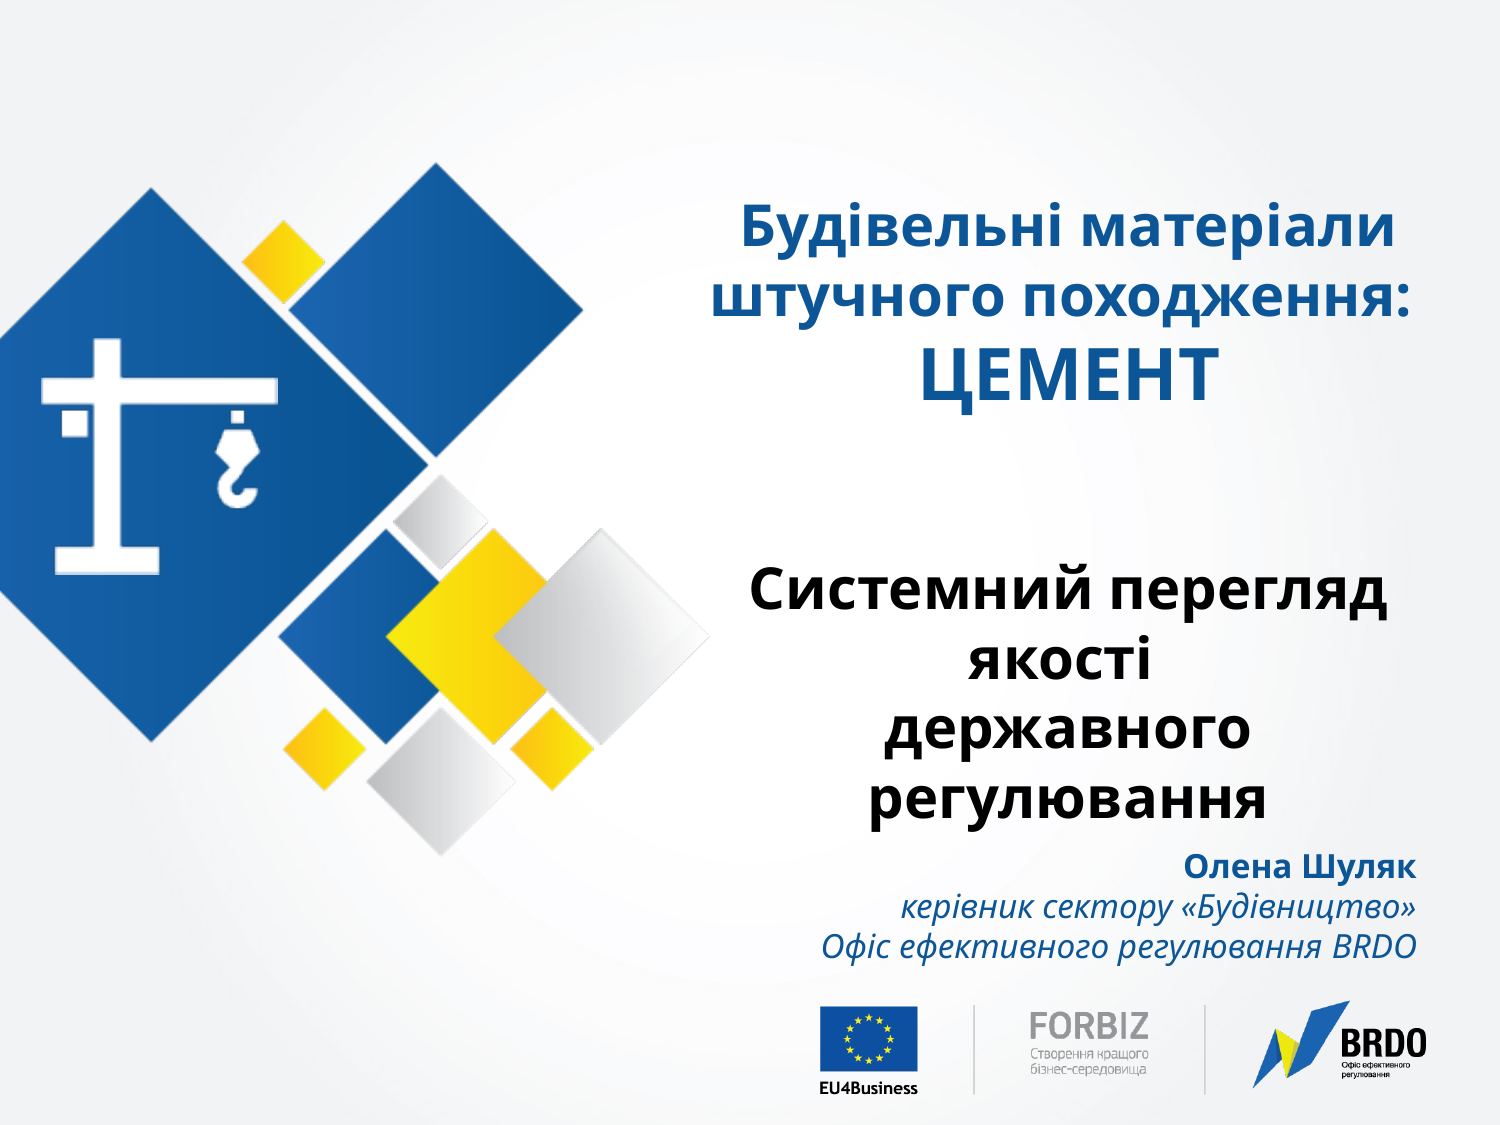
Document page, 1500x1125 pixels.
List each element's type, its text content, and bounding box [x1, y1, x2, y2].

title Будівельні матеріали штучного походження: ЦЕМЕНТ Системний перегляд якості державного регулювання [690, 160, 1447, 858]
picture [0, 0, 1500, 1125]
text_box Олена Шуляк керівник сектору «Будівництво» Офіс ефективного регулювання BRDO [501, 822, 1432, 988]
